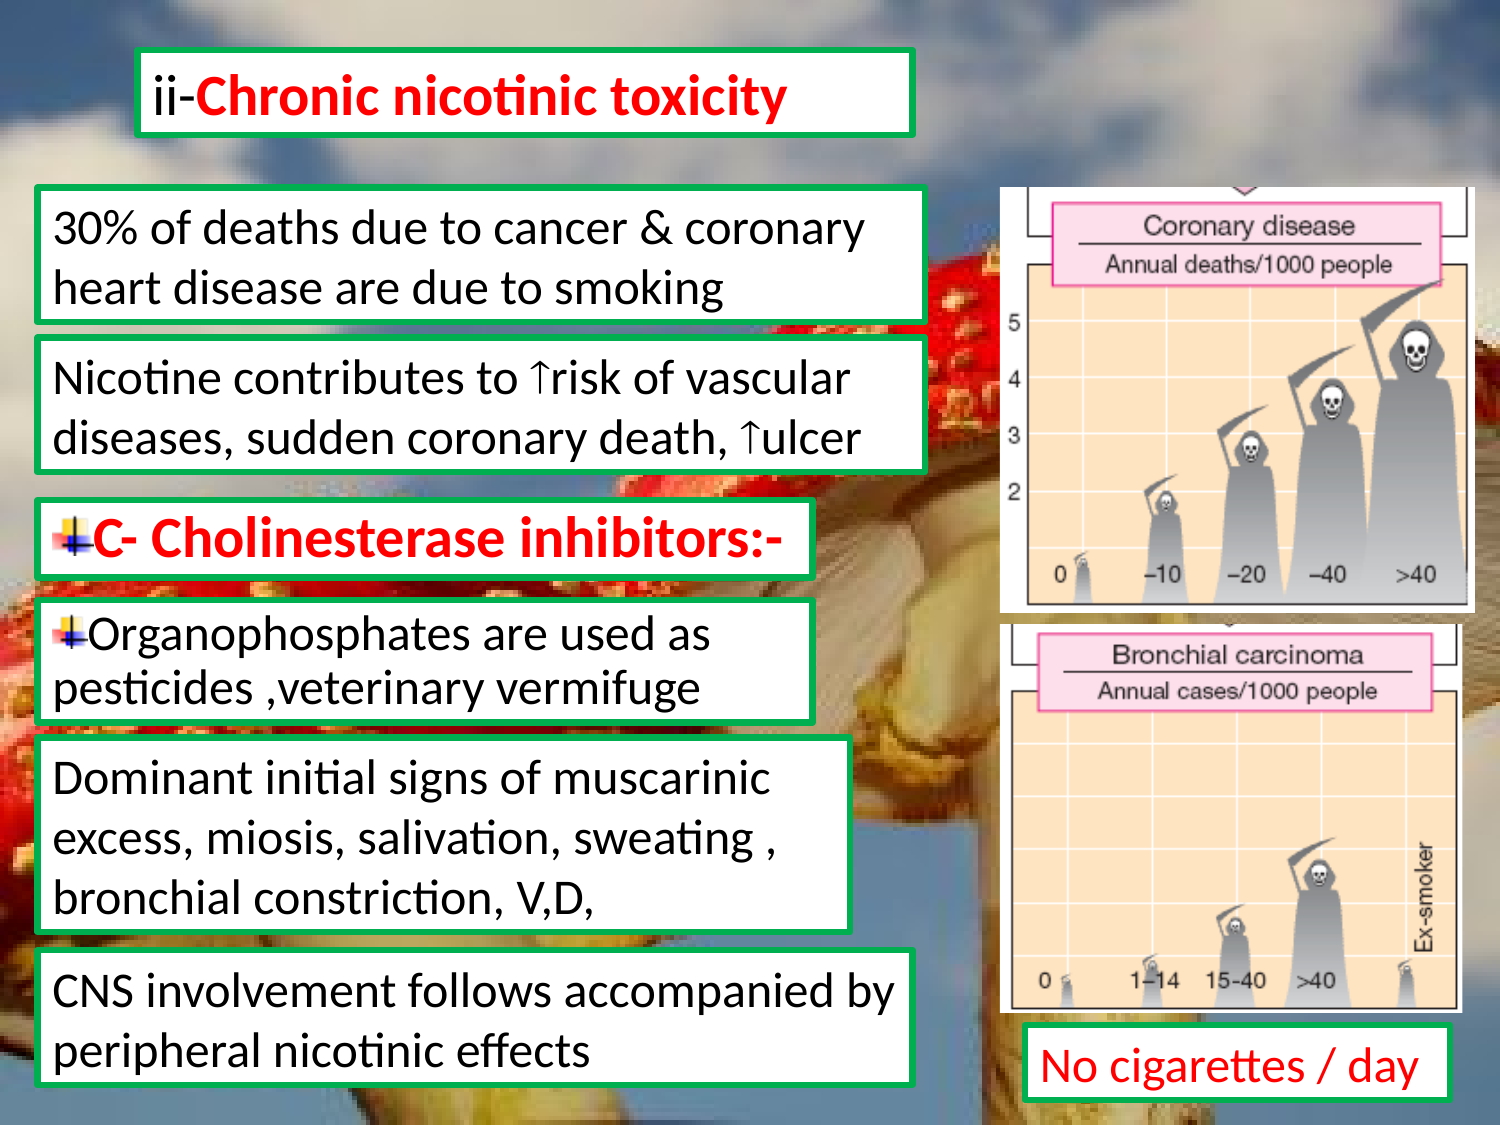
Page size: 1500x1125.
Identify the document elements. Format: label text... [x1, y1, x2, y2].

text_box Dominant initial signs of muscarinic excess, miosis, salivation, sweating , bronchial constriction, V,D, [37, 737, 850, 933]
text_box C- Cholinesterase inhibitors:- [37, 499, 813, 578]
text_box Nicotine contributes to risk of vascular diseases, sudden coronary death, ulcer [37, 337, 925, 473]
text_box No cigarettes / day [1025, 1024, 1450, 1100]
text_box 30% of deaths due to cancer & coronary heart disease are due to smoking [37, 187, 925, 323]
text_box CNS involvement follows accompanied by peripheral nicotinic effects [37, 949, 913, 1085]
text_box Organophosphates are used as pesticides ,veterinary vermifuge [37, 599, 813, 723]
text_box ii-Chronic nicotinic toxicity [137, 50, 913, 135]
picture [0, 0, 1500, 1125]
